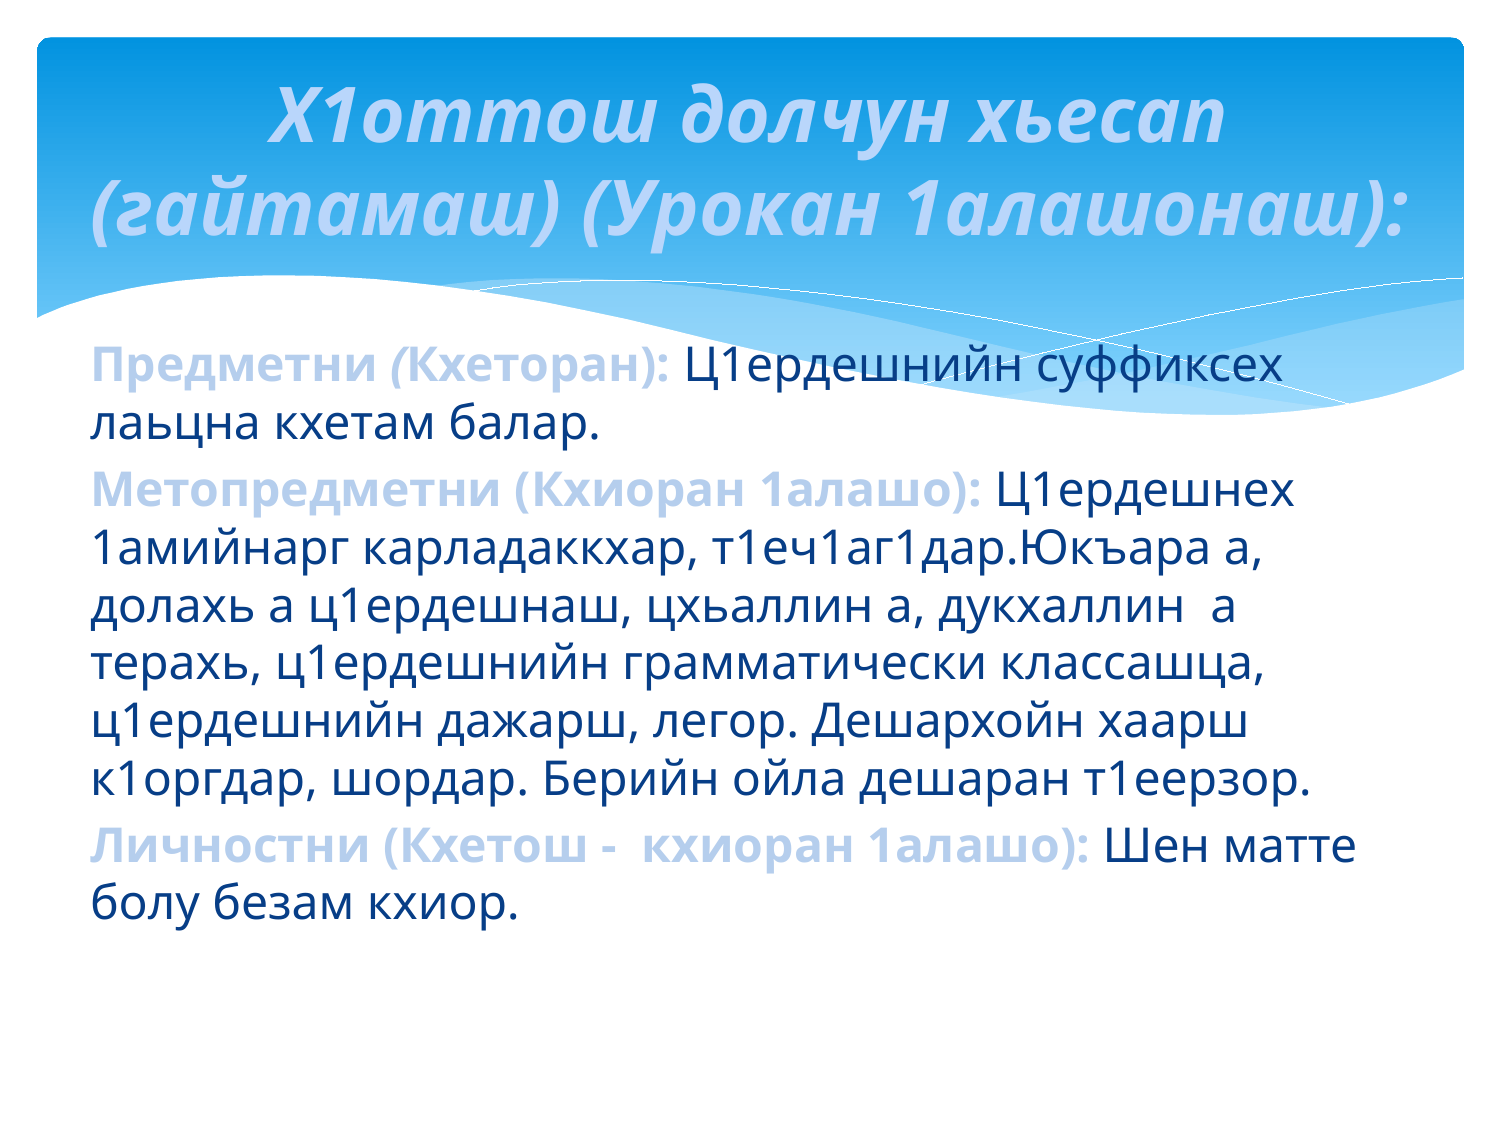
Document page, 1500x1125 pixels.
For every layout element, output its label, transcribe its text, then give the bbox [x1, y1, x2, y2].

title Х1оттош долчун хьесап (гайтамаш) (Урокан 1алашонаш): [75, 55, 1425, 261]
list Предметни (Кхеторан): Ц1ердешнийн суффиксех лаьцна кхетам балар. Метопредметни (Кхиоран 1алашо): Ц1ердешнех 1амийнарг карладаккхар, т1еч1аг1дар.Юкъара а, долахь а ц1ердешнаш, цхьаллин а, дукхаллин а терахь, ц1ердешнийн грамматически классашца, ц1ердешнийн дажарш, легор. Дешархойн хаарш к1оргдар, шордар. Берийн ойла дешаран т1еерзор. Личностни (Кхетош - кхиоран 1алашо): Шен матте болу безам кхиор. [75, 326, 1425, 1069]
